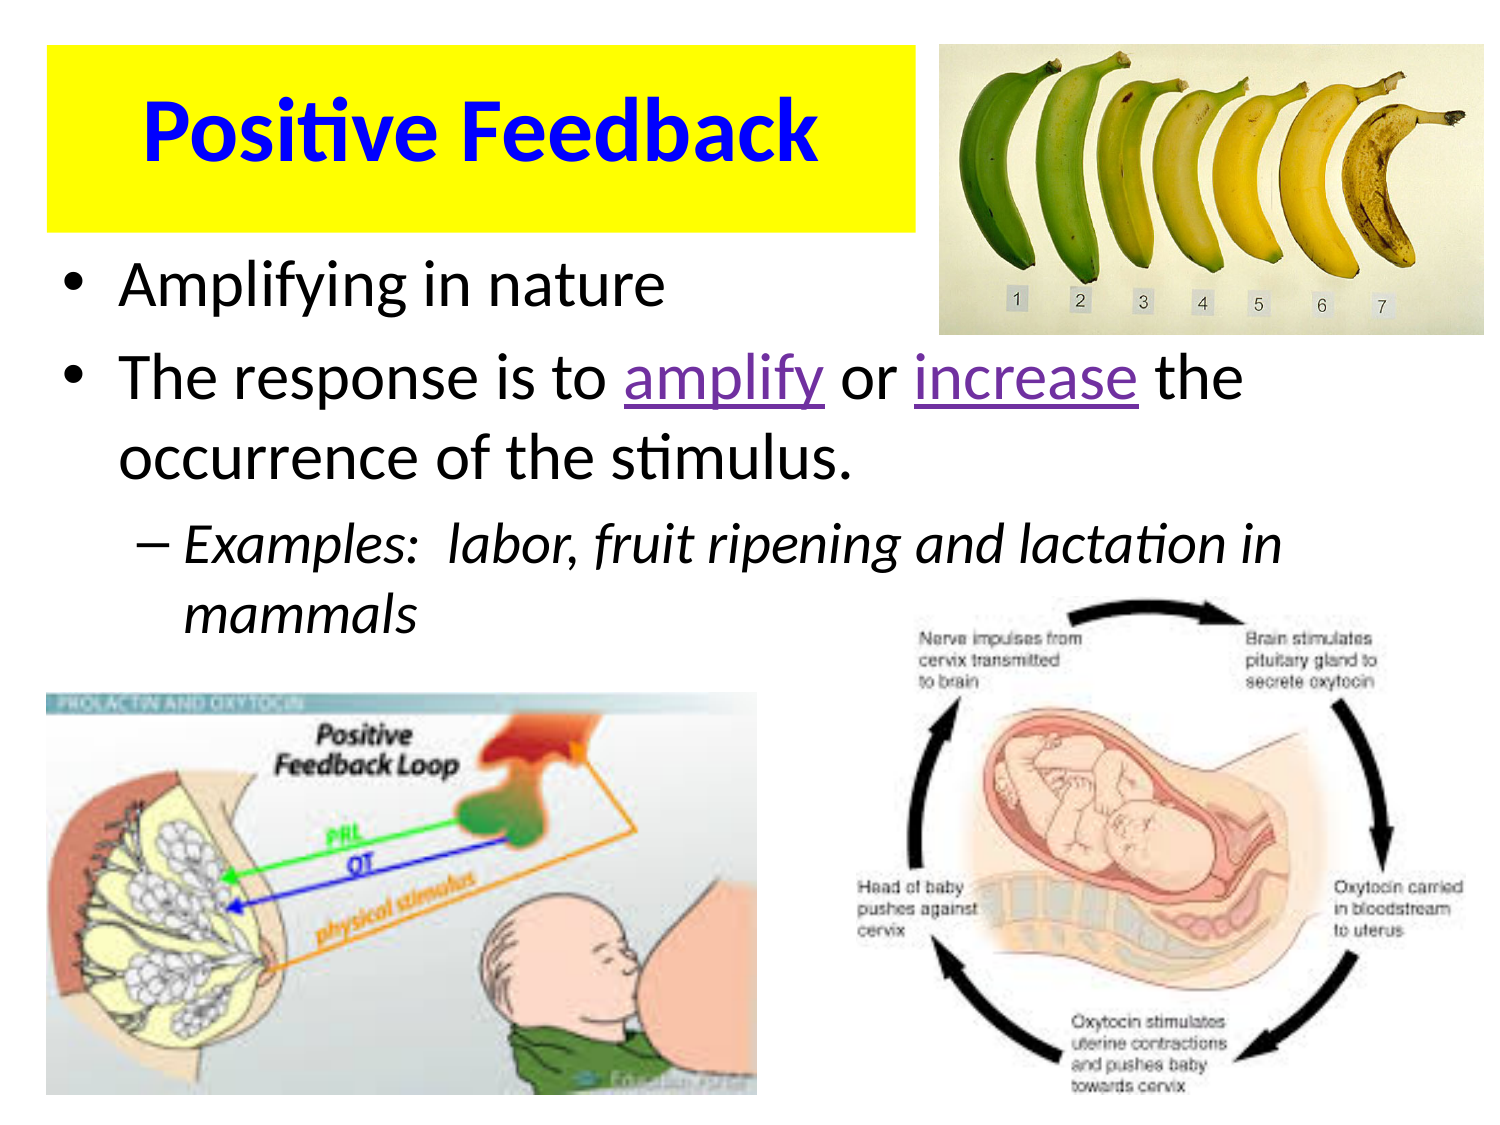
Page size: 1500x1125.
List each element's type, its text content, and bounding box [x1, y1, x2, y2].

list Amplifying in nature The response is to amplify or increase the occurrence of the stimulus. Examples: labor, fruit ripening and lactation in mammals [46, 232, 1397, 975]
title Positive Feedback [46, 45, 916, 232]
picture [46, 691, 757, 1095]
picture [938, 44, 1484, 335]
picture [856, 595, 1466, 1095]
